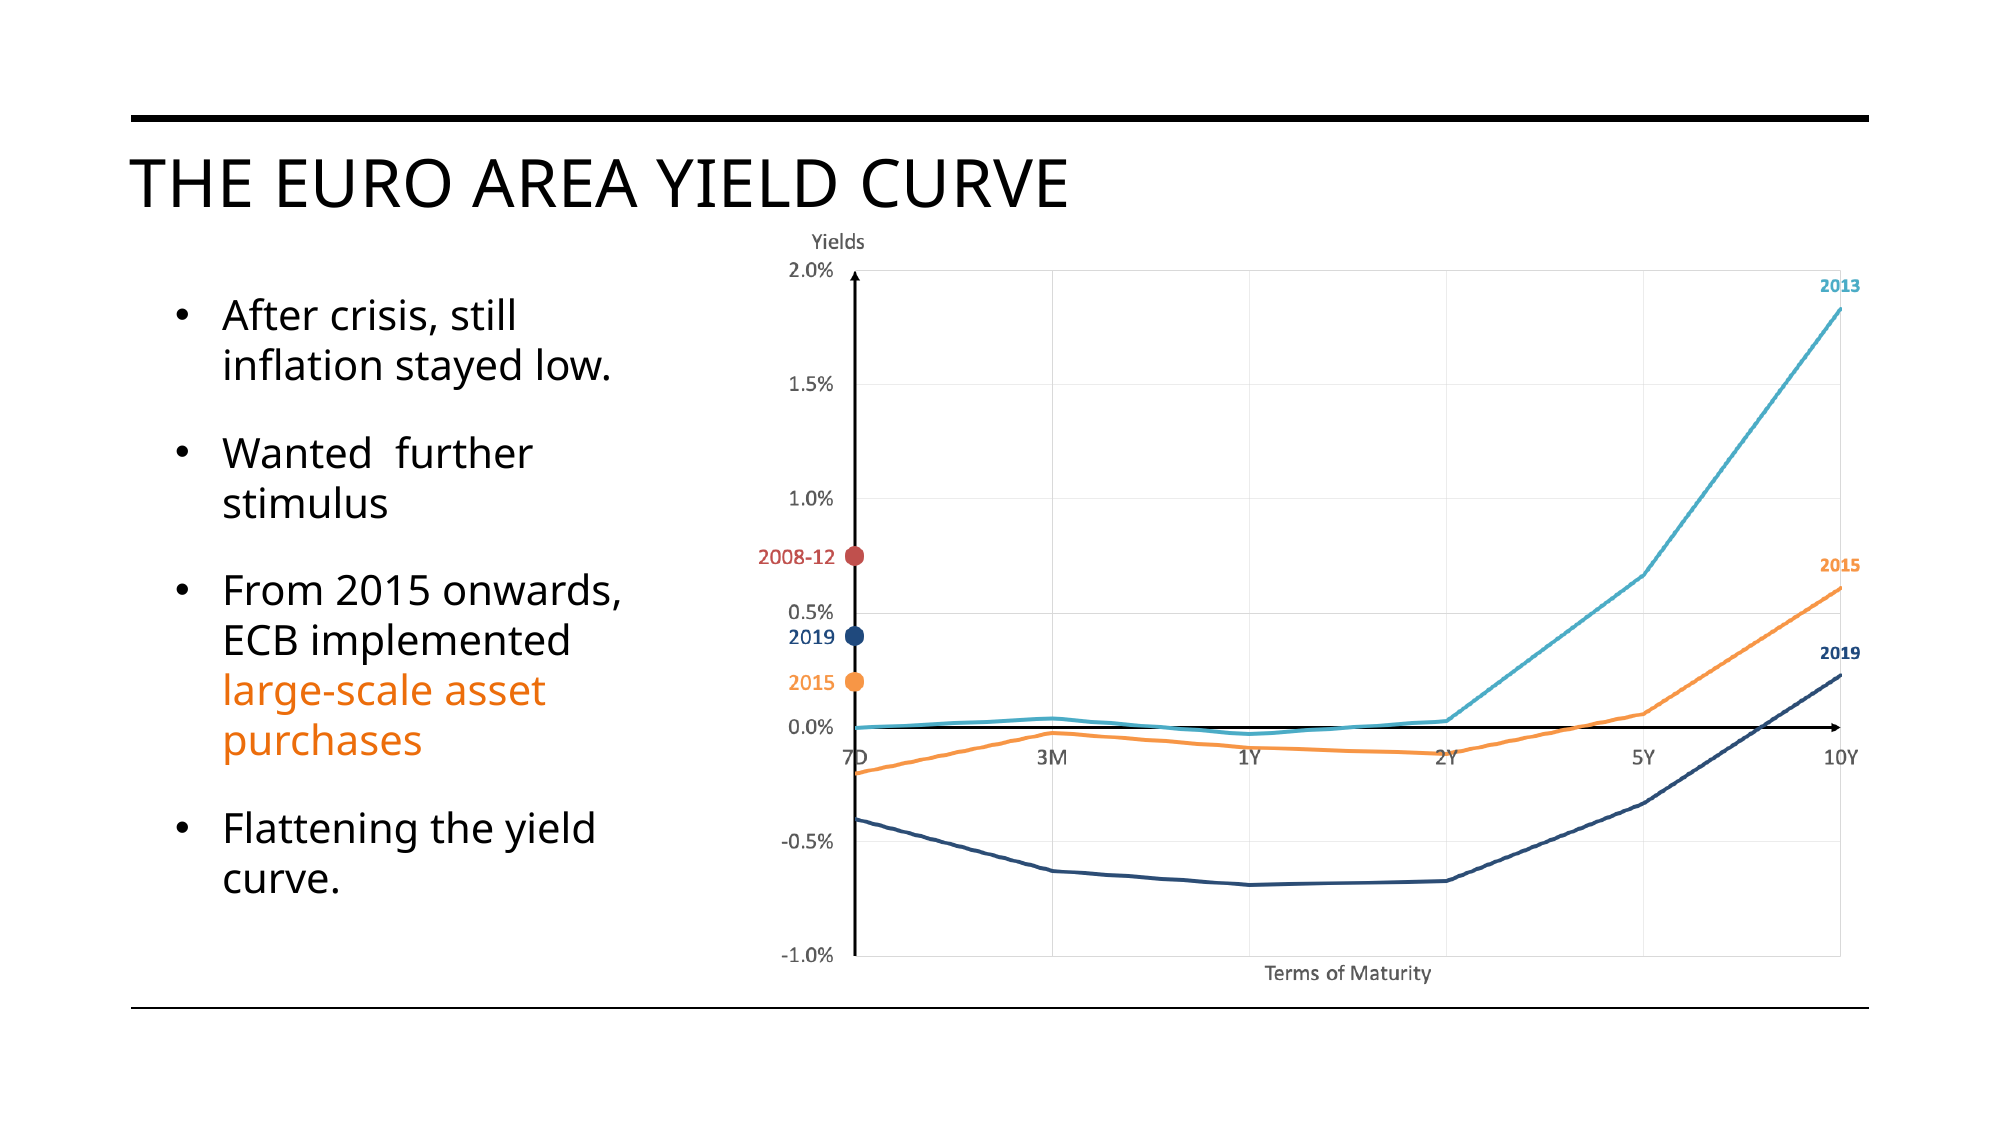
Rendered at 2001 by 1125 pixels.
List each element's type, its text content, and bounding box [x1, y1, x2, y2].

title The euro area yield curve [114, 133, 1869, 218]
picture [671, 217, 1869, 998]
text_box After crisis, still inflation stayed low. Wanted further stimulus From 2015 onwards, ECB implemented large-scale asset purchases Flattening the yield curve. [160, 281, 671, 909]
